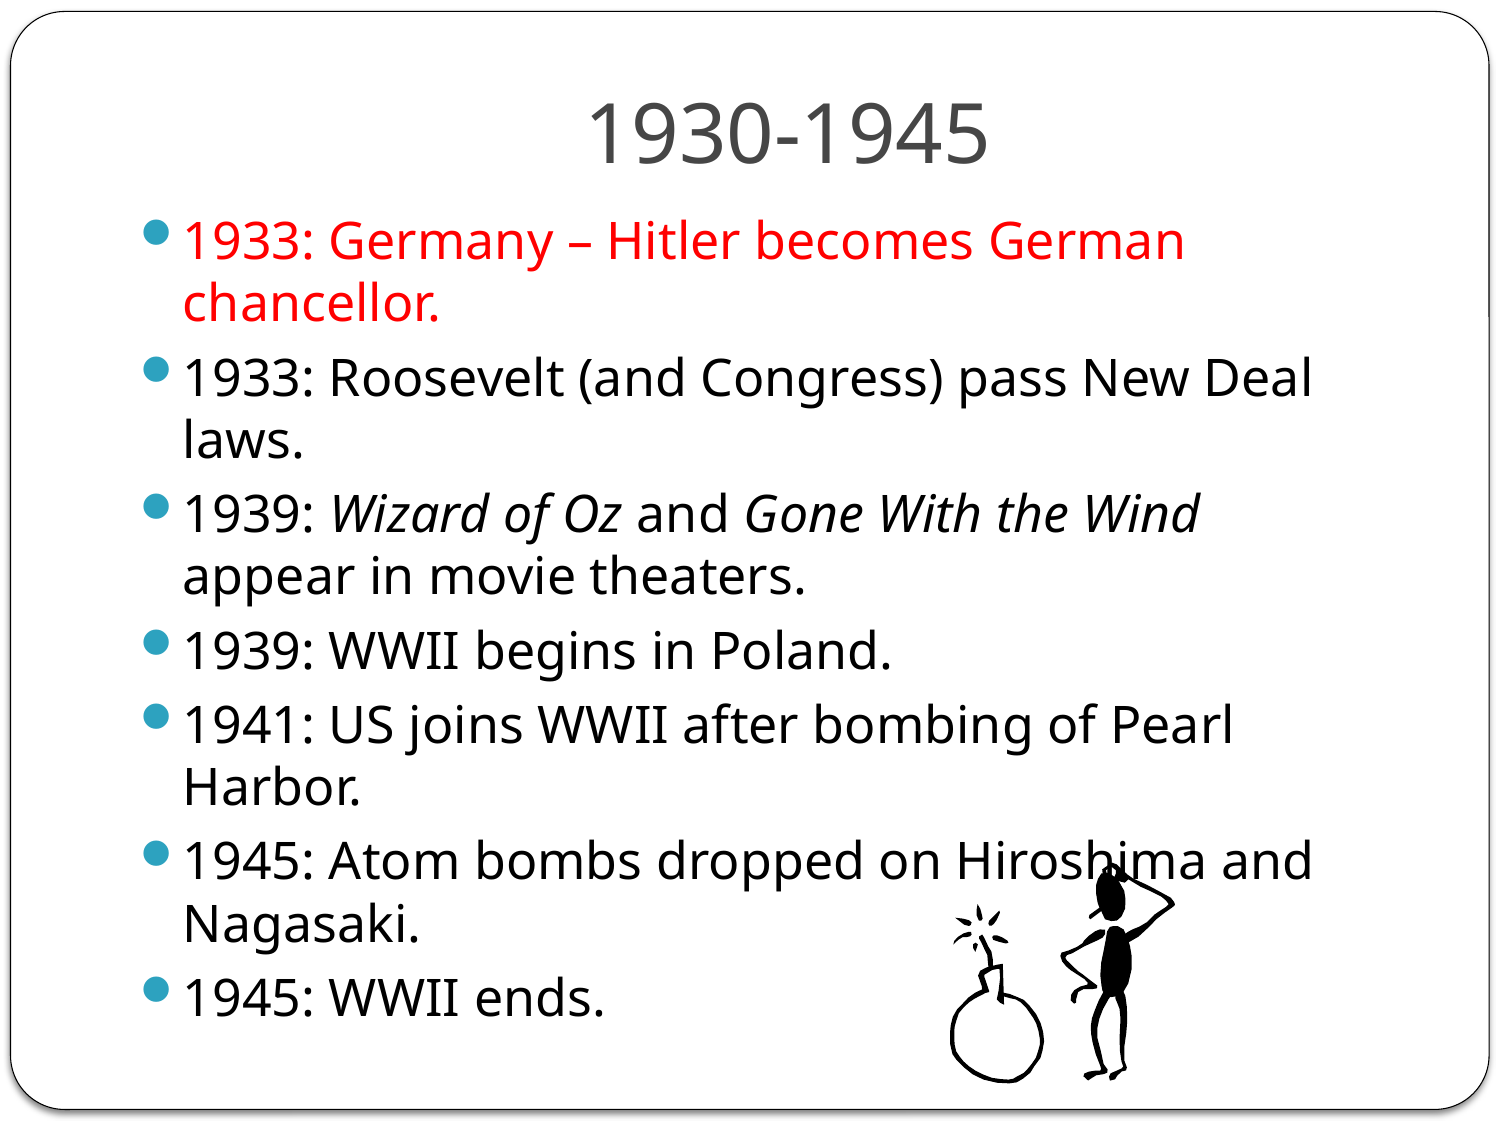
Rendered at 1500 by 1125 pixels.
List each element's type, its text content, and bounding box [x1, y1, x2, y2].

picture [949, 862, 1176, 1084]
list 1933: Germany – Hitler becomes German chancellor. 1933: Roosevelt (and Congress) pass New Deal laws. 1939: Wizard of Oz and Gone With the Wind appear in movie theaters. 1939: WWII begins in Poland. 1941: US joins WWII after bombing of Pearl Harbor. 1945: Atom bombs dropped on Hiroshima and Nagasaki. 1945: WWII ends. [125, 200, 1400, 1038]
title 1930-1945 [150, 62, 1425, 196]
